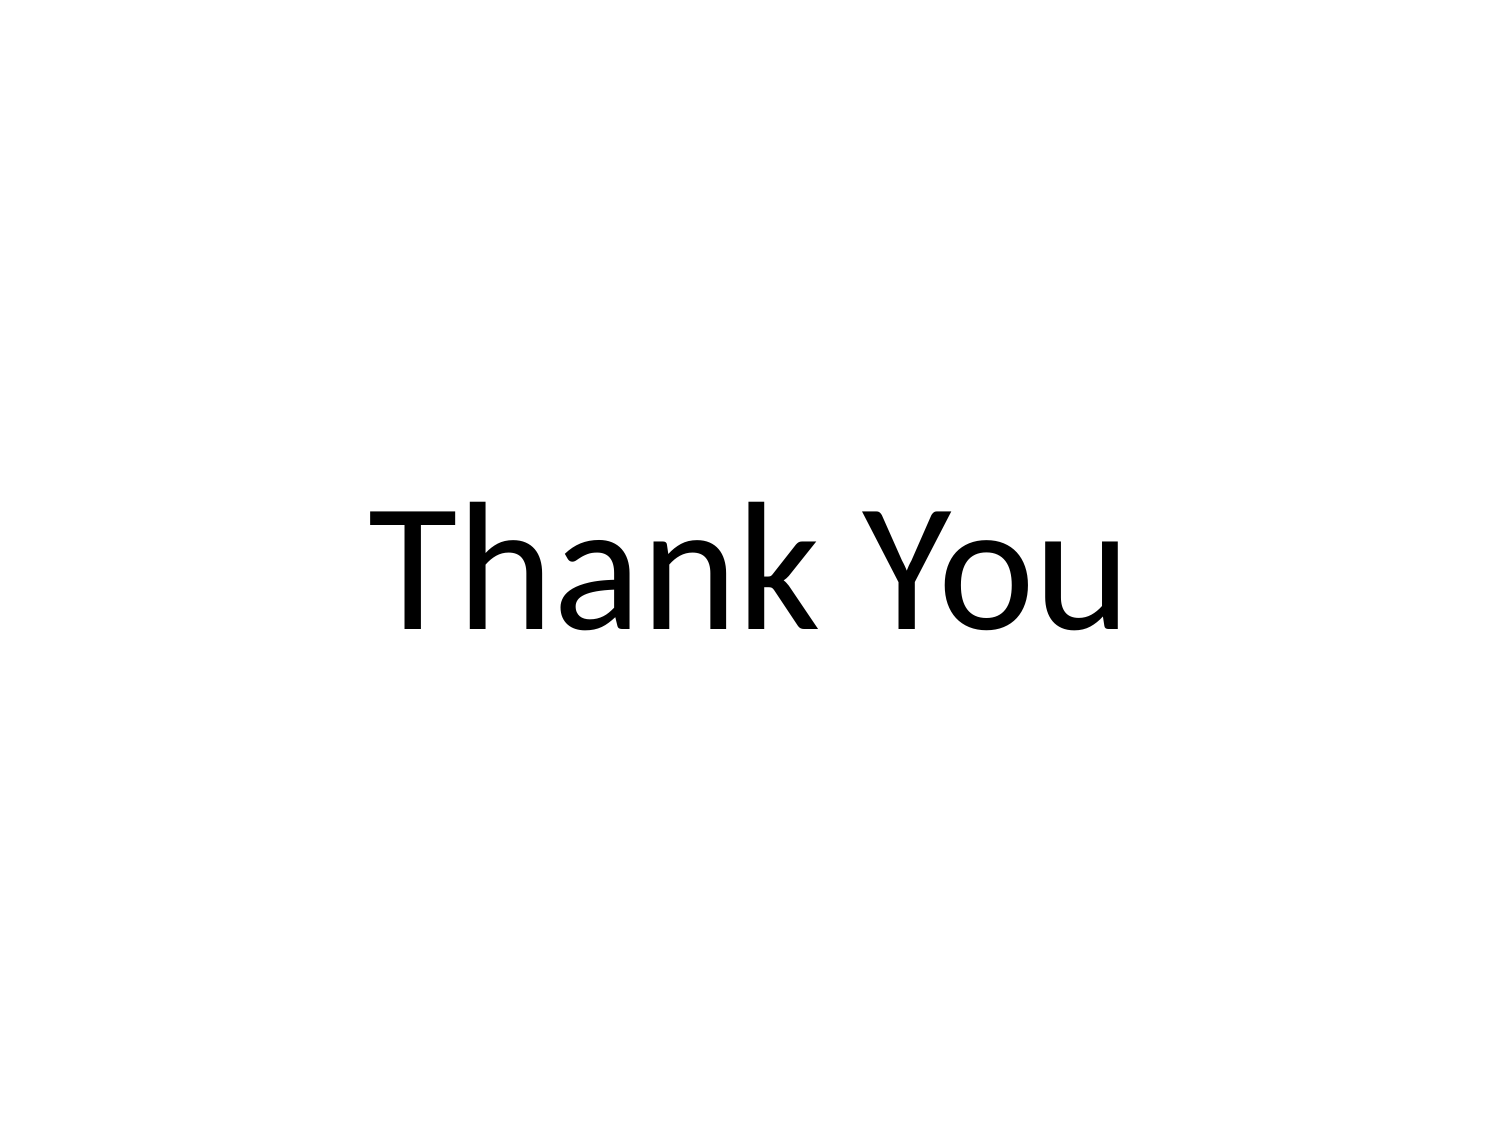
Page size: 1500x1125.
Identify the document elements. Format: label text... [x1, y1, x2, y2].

title Thank You [75, 462, 1425, 650]
